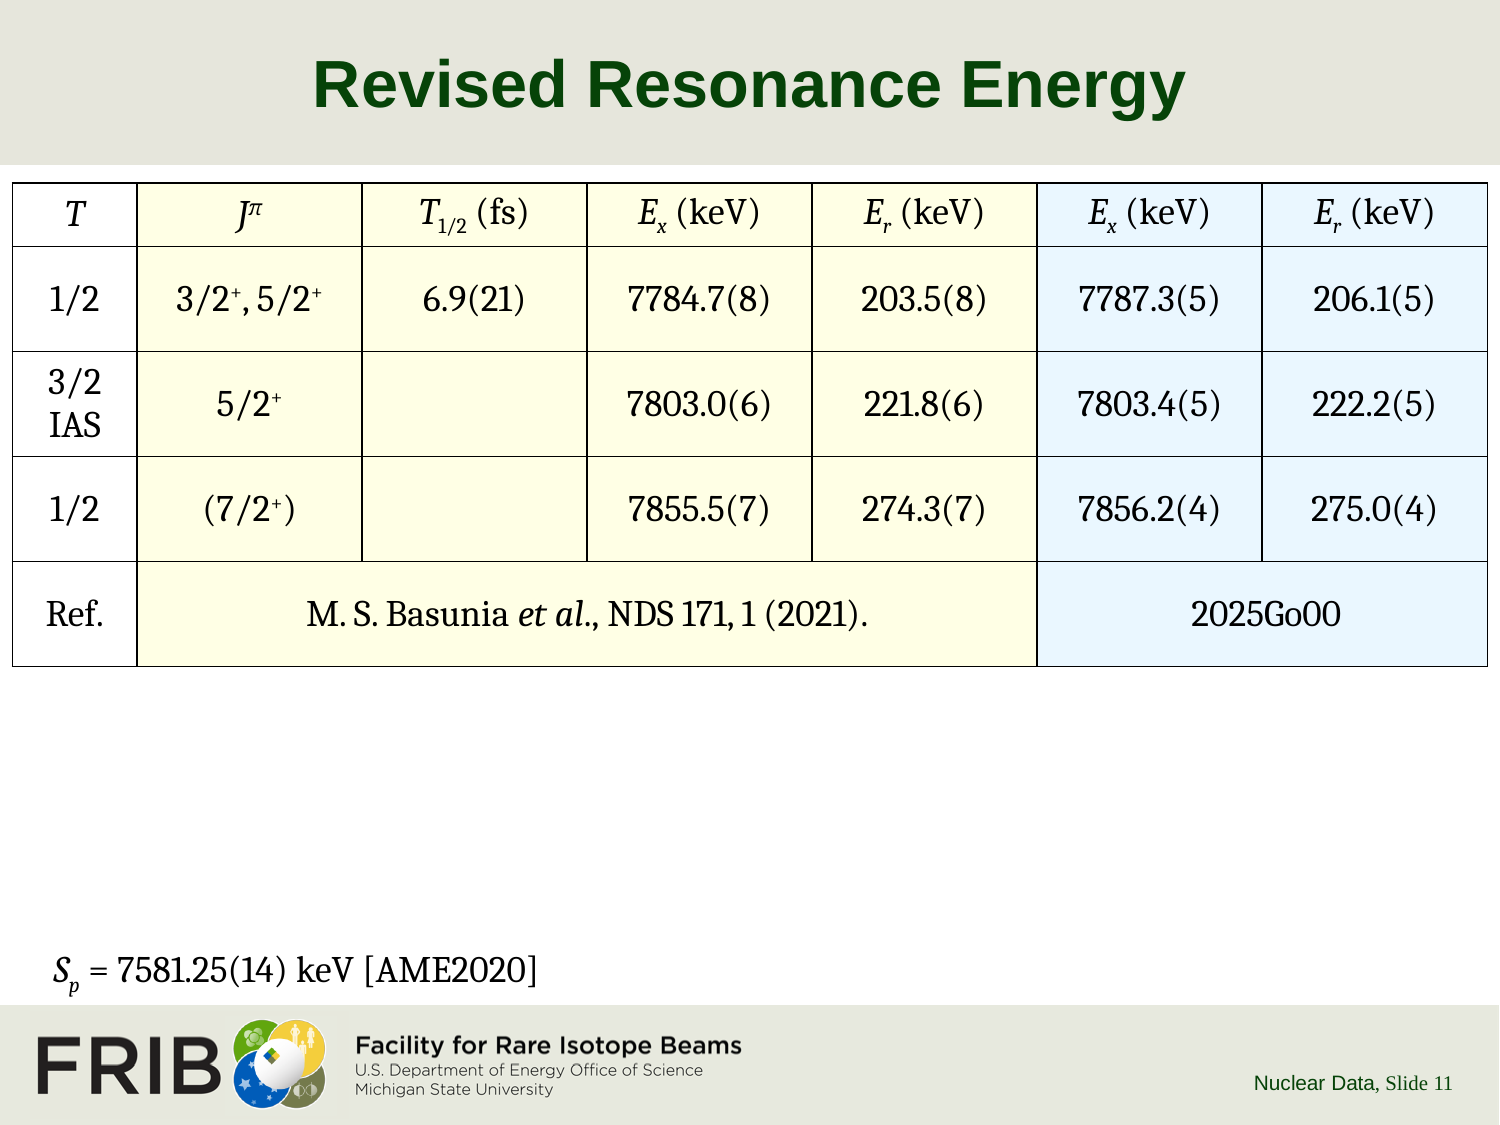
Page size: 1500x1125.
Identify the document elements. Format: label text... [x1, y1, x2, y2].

table_cell 221.8(6) [813, 352, 1036, 456]
table_cell M. S. Basunia et al., NDS 171, 1 (2021). [138, 562, 1036, 666]
table_cell Ref. [13, 562, 136, 666]
slide_number , Slide 11 [1374, 1042, 1500, 1103]
table_cell 2025Go00 [1038, 562, 1487, 666]
table_cell 7787.3(5) [1038, 247, 1261, 351]
table_cell 206.1(5) [1263, 247, 1487, 351]
table_cell 7803.4(5) [1038, 352, 1261, 456]
table_cell 6.9(21) [363, 247, 586, 351]
table_cell [363, 457, 586, 561]
table_cell 3/2 IAS [13, 352, 136, 456]
table_cell (7/2+) [138, 457, 361, 561]
table_header Jπ [138, 184, 361, 246]
table_cell 1/2 [13, 457, 136, 561]
table_cell 7803.0(6) [588, 352, 811, 456]
table_header Er (keV) [1263, 184, 1487, 246]
table_cell 222.2(5) [1263, 352, 1487, 456]
table_header Ex (keV) [1038, 184, 1261, 246]
table_cell 203.5(8) [813, 247, 1036, 351]
table_cell 275.0(4) [1263, 457, 1487, 561]
title Revised Resonance Energy [11, 46, 1489, 128]
footer Nuclear Data [679, 1042, 1374, 1103]
picture [0, 0, 1500, 165]
picture [0, 1005, 1499, 1125]
table_cell 1/2 [13, 247, 136, 351]
table_cell 7855.5(7) [588, 457, 811, 561]
table_cell 7856.2(4) [1038, 457, 1261, 561]
table_header Ex (keV) [588, 184, 811, 246]
table_cell 5/2+ [138, 352, 361, 456]
table_header T1/2 (fs) [363, 184, 586, 246]
table_header Er (keV) [813, 184, 1036, 246]
table_cell [363, 352, 586, 456]
table_cell 274.3(7) [813, 457, 1036, 561]
table_header T [13, 184, 136, 246]
table_cell 3/2+, 5/2+ [138, 247, 361, 351]
text_box Sp = 7581.25(14) keV [AME2020] [38, 937, 555, 1004]
table_cell 7784.7(8) [588, 247, 811, 351]
